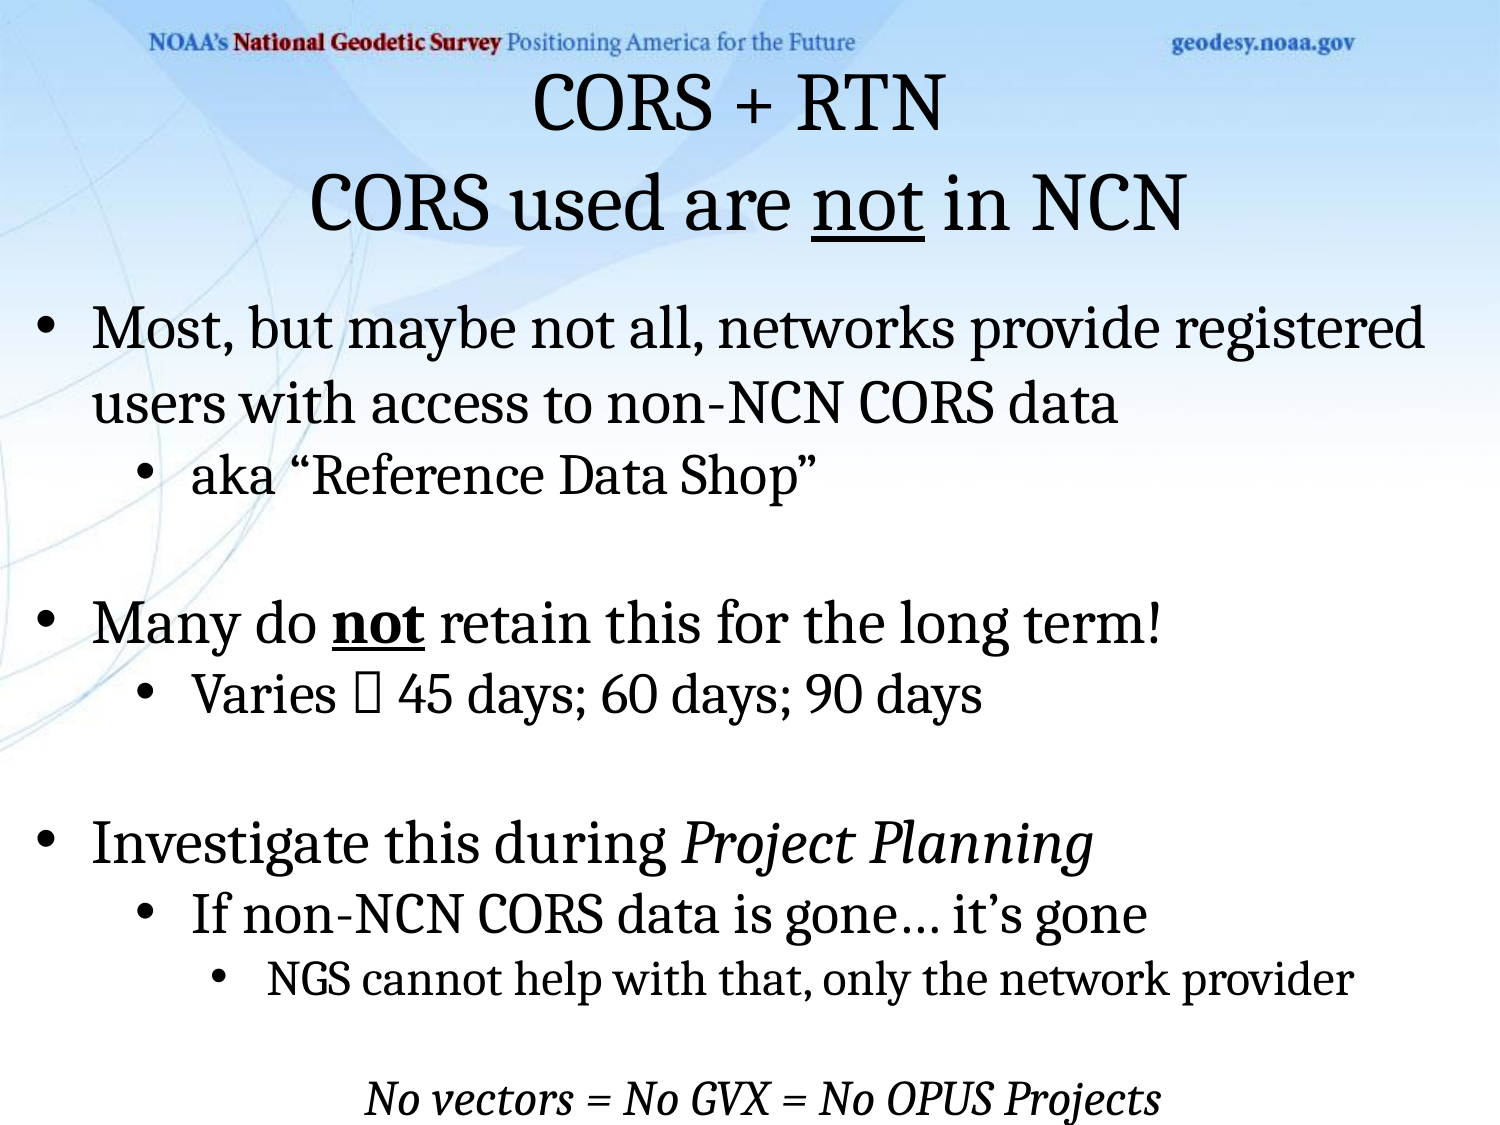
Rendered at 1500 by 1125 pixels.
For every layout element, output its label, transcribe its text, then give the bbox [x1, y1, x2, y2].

picture [0, 0, 1500, 91]
text_box Most, but maybe not all, networks provide registered users with access to non-NCN CORS data aka “Reference Data Shop” Many do not retain this for the long term! Varies  45 days; 60 days; 90 days Investigate this during Project Planning If non-NCN CORS data is gone… it’s gone NGS cannot help with that, only the network provider No vectors = No GVX = No OPUS Projects [20, 278, 1481, 1101]
title CORS + RTN CORS used are not in NCN [0, 91, 1500, 204]
picture [0, 204, 1500, 1125]
